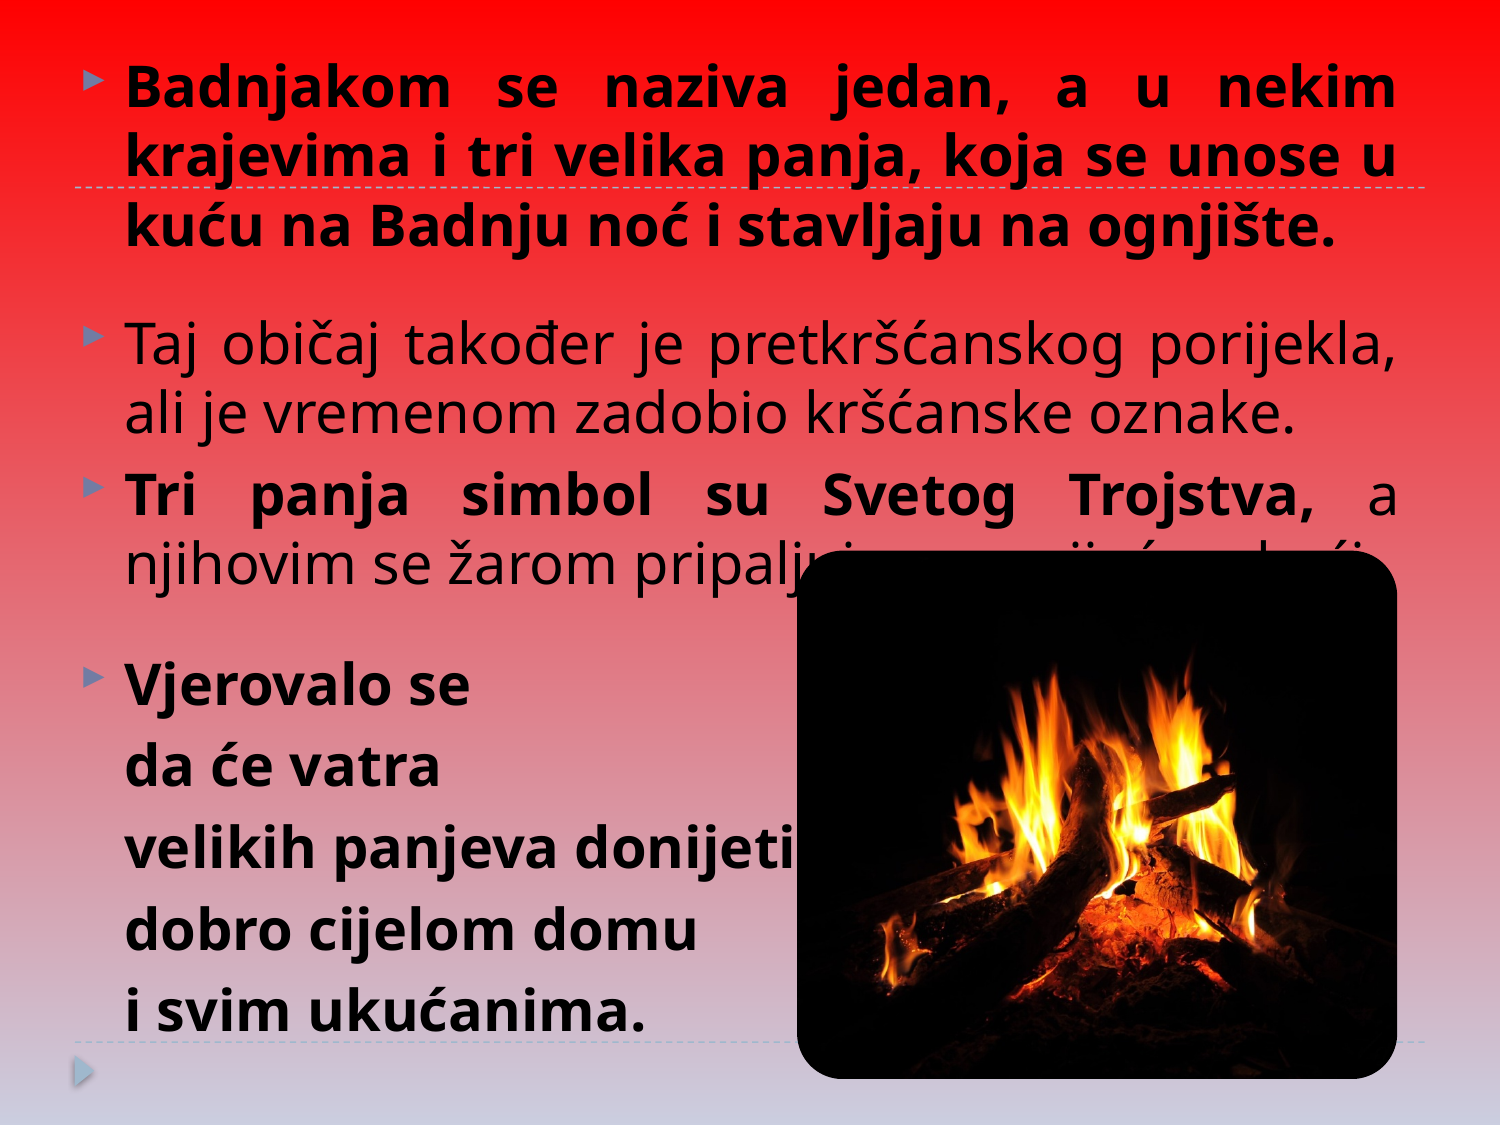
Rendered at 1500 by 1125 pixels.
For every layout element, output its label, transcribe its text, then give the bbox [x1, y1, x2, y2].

list Badnjakom se naziva jedan, a u nekim krajevima i tri velika panja, koja se unose u kuću na Badnju noć i stavljaju na ognjište. Taj običaj također je pretkršćanskog porijekla, ali je vremenom zadobio kršćanske oznake. Tri panja simbol su Svetog Trojstva, a njihovim se žarom pripaljuju sve svijeće u kući. Vjerovalo se da će vatra velikih panjeva donijeti dobro cijelom domu i svim ukućanima. [64, 42, 1415, 1059]
picture [796, 550, 1398, 1080]
